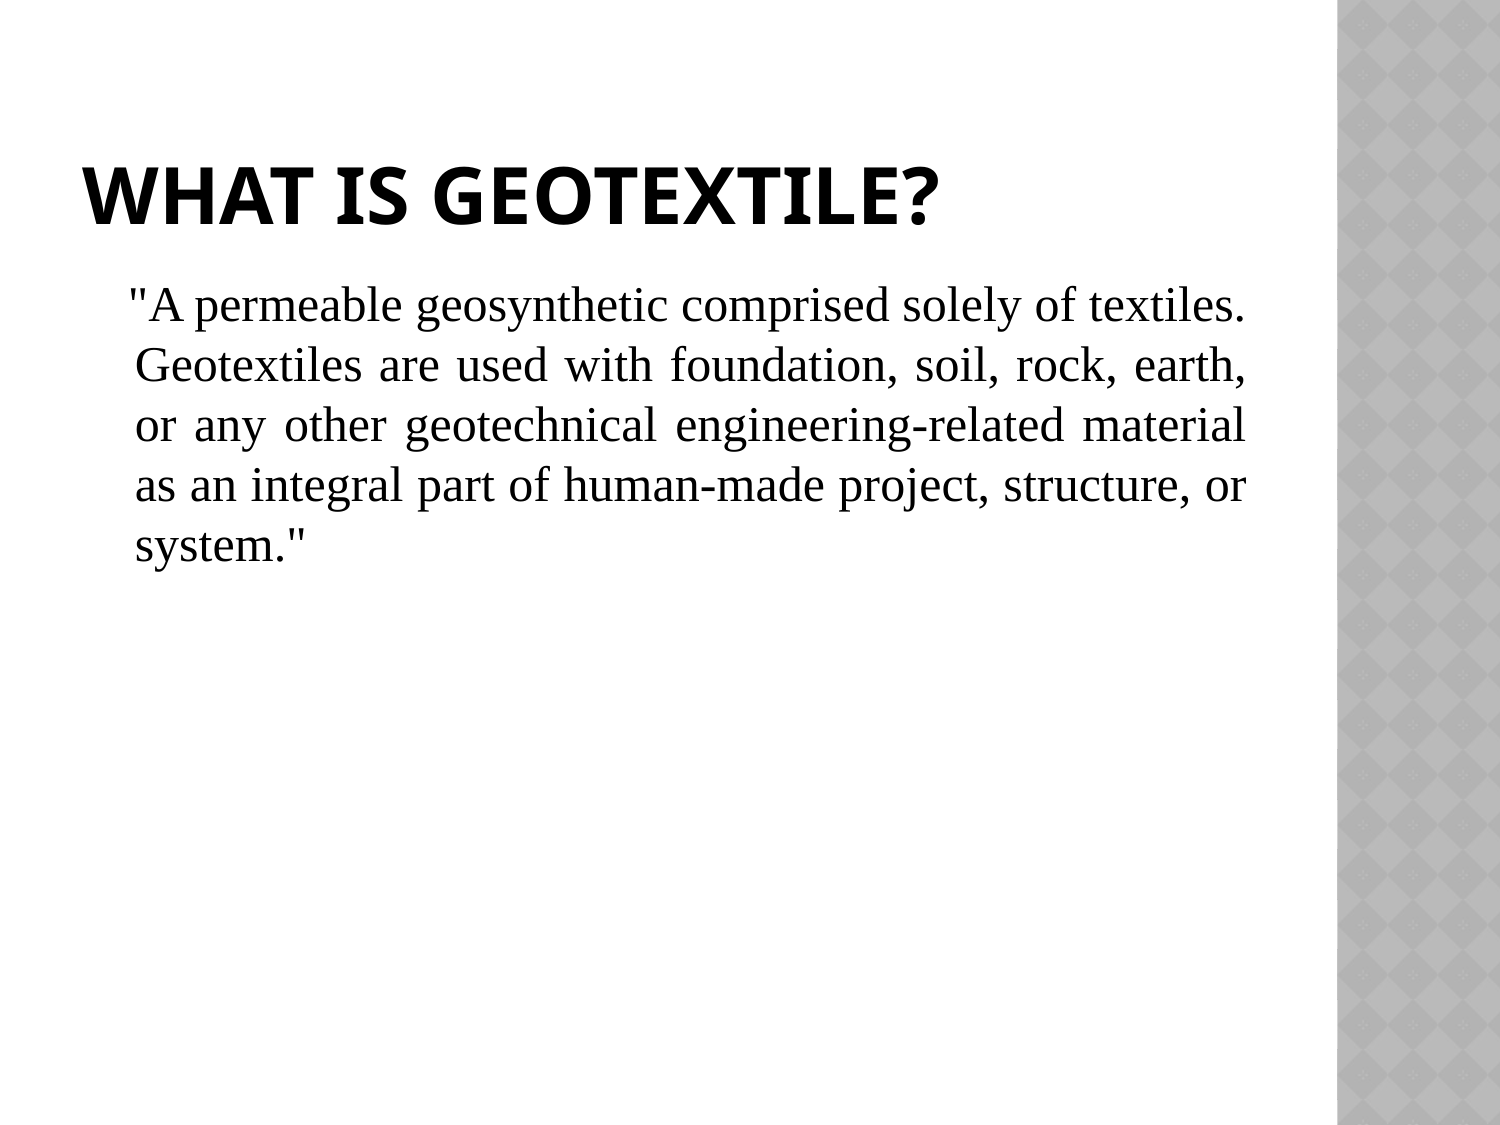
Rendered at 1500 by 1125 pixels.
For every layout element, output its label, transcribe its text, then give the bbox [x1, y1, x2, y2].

list "A permeable geosynthetic comprised solely of textiles. Geotextiles are used with foundation, soil, rock, earth, or any other geotechnical engineering-related material as an integral part of human-made project, structure, or system." [75, 264, 1263, 1059]
title What is geotextile? [75, 52, 1263, 240]
